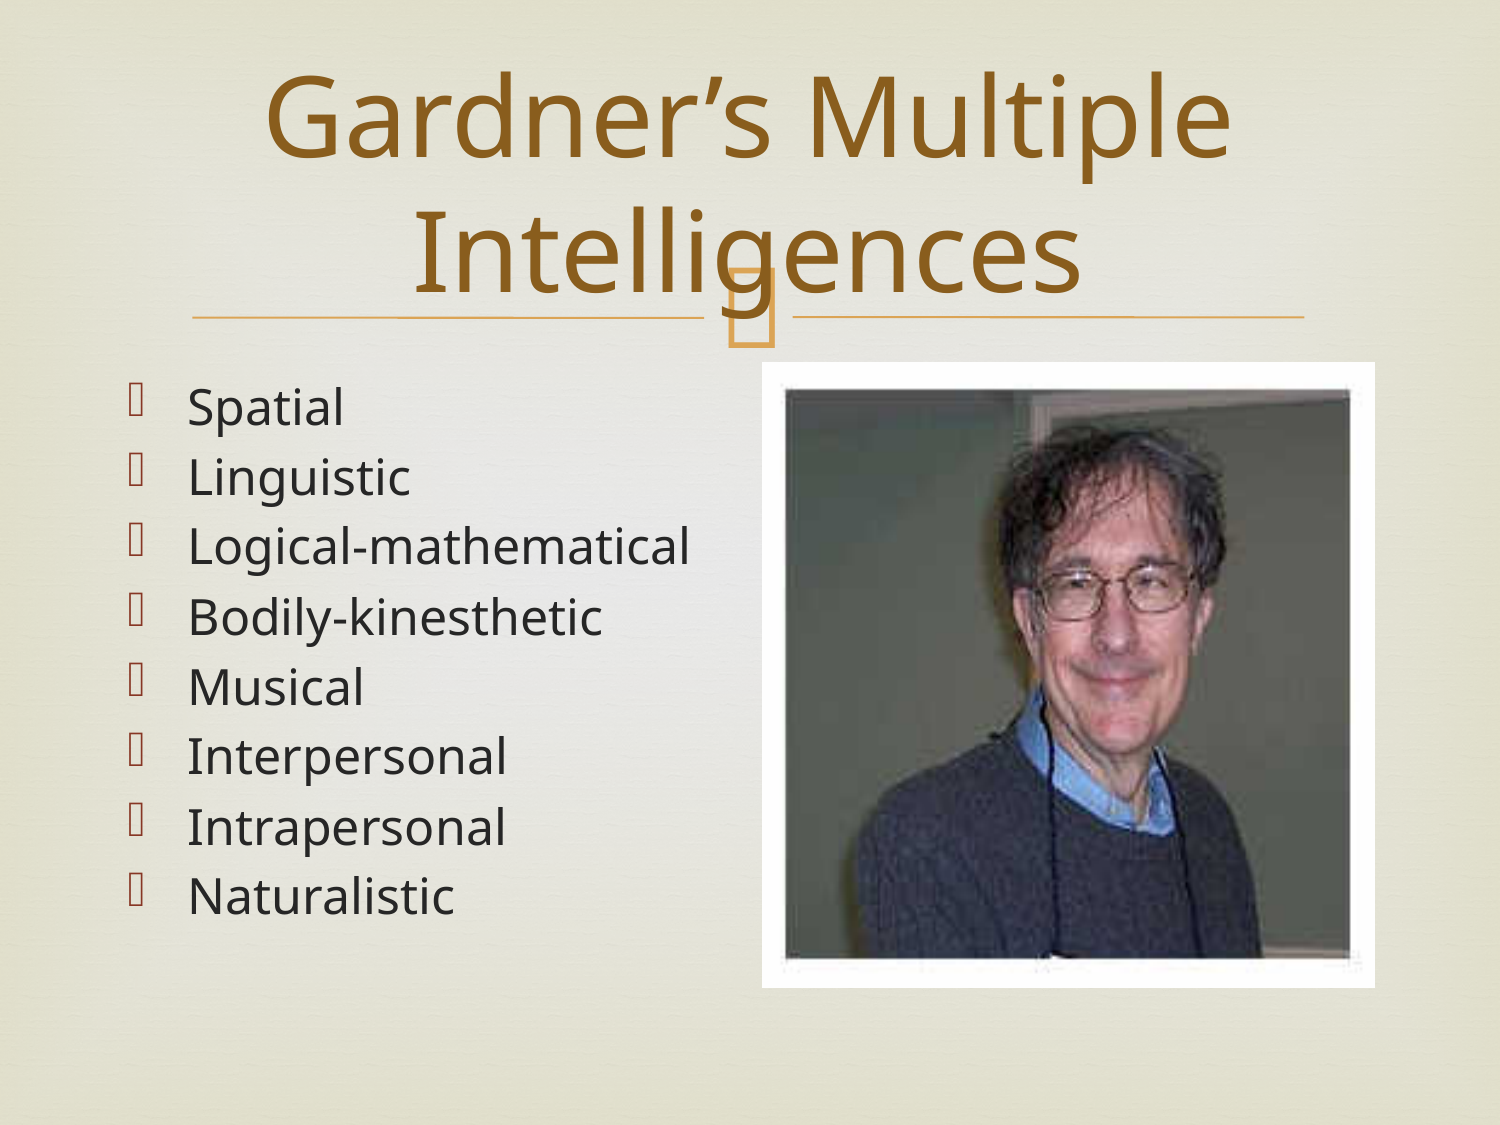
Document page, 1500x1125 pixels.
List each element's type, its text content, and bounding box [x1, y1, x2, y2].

list Spatial Linguistic Logical-mathematical Bodily-kinesthetic Musical Interpersonal Intrapersonal Naturalistic [112, 367, 737, 1004]
title Gardner’s Multiple Intelligences [112, 93, 1386, 267]
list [761, 361, 1376, 988]
